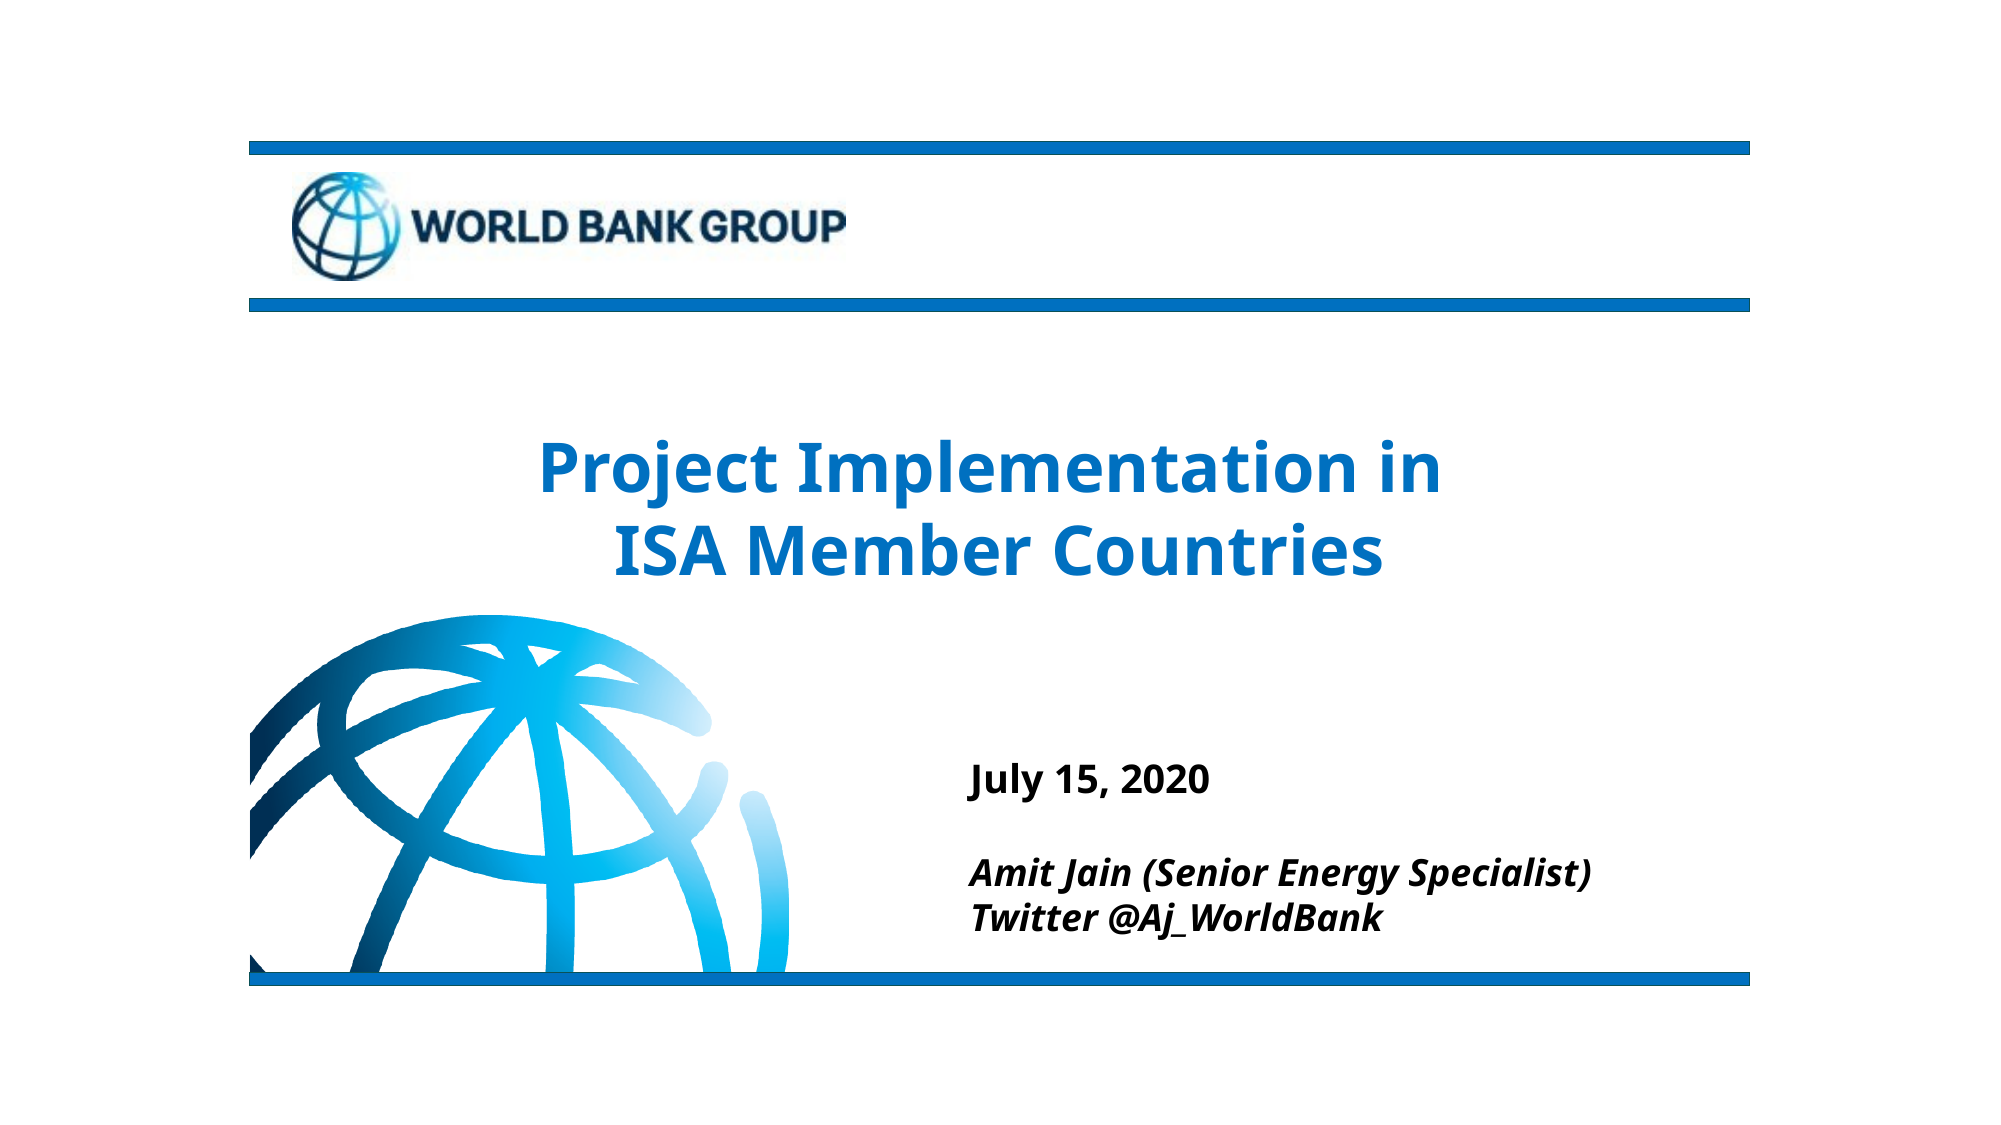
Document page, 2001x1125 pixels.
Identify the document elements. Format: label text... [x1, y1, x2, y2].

text_box Project Implementation in ISA Member Countries [409, 416, 1591, 597]
text_box [249, 141, 1750, 155]
text_box [249, 972, 1750, 986]
text_box July 15, 2020 Amit Jain (Senior Energy Specialist) Twitter @Aj_WorldBank [962, 746, 1738, 947]
picture [292, 171, 846, 282]
text_box [249, 298, 1750, 312]
text_box [249, 615, 789, 972]
